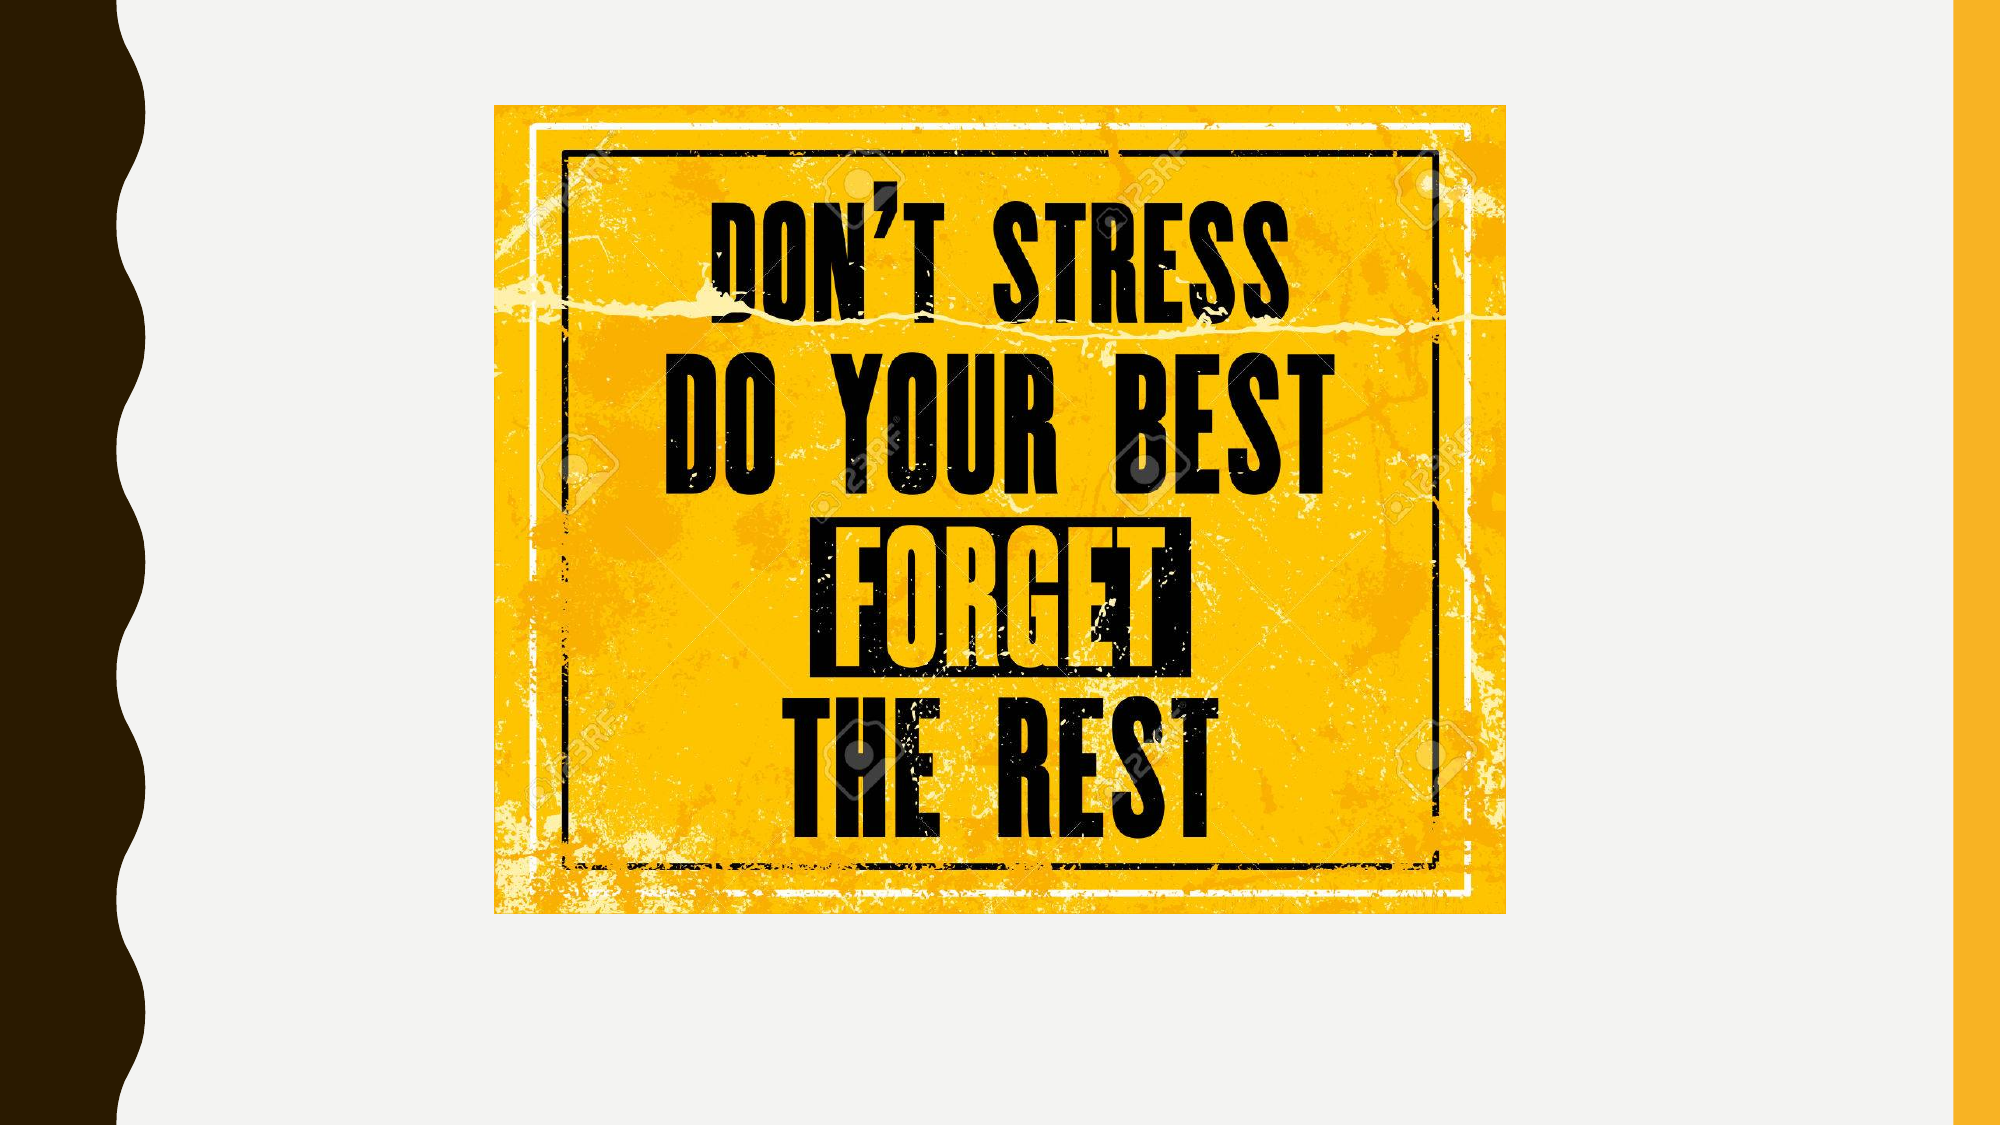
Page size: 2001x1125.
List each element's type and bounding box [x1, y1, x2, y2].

picture [494, 105, 1506, 914]
